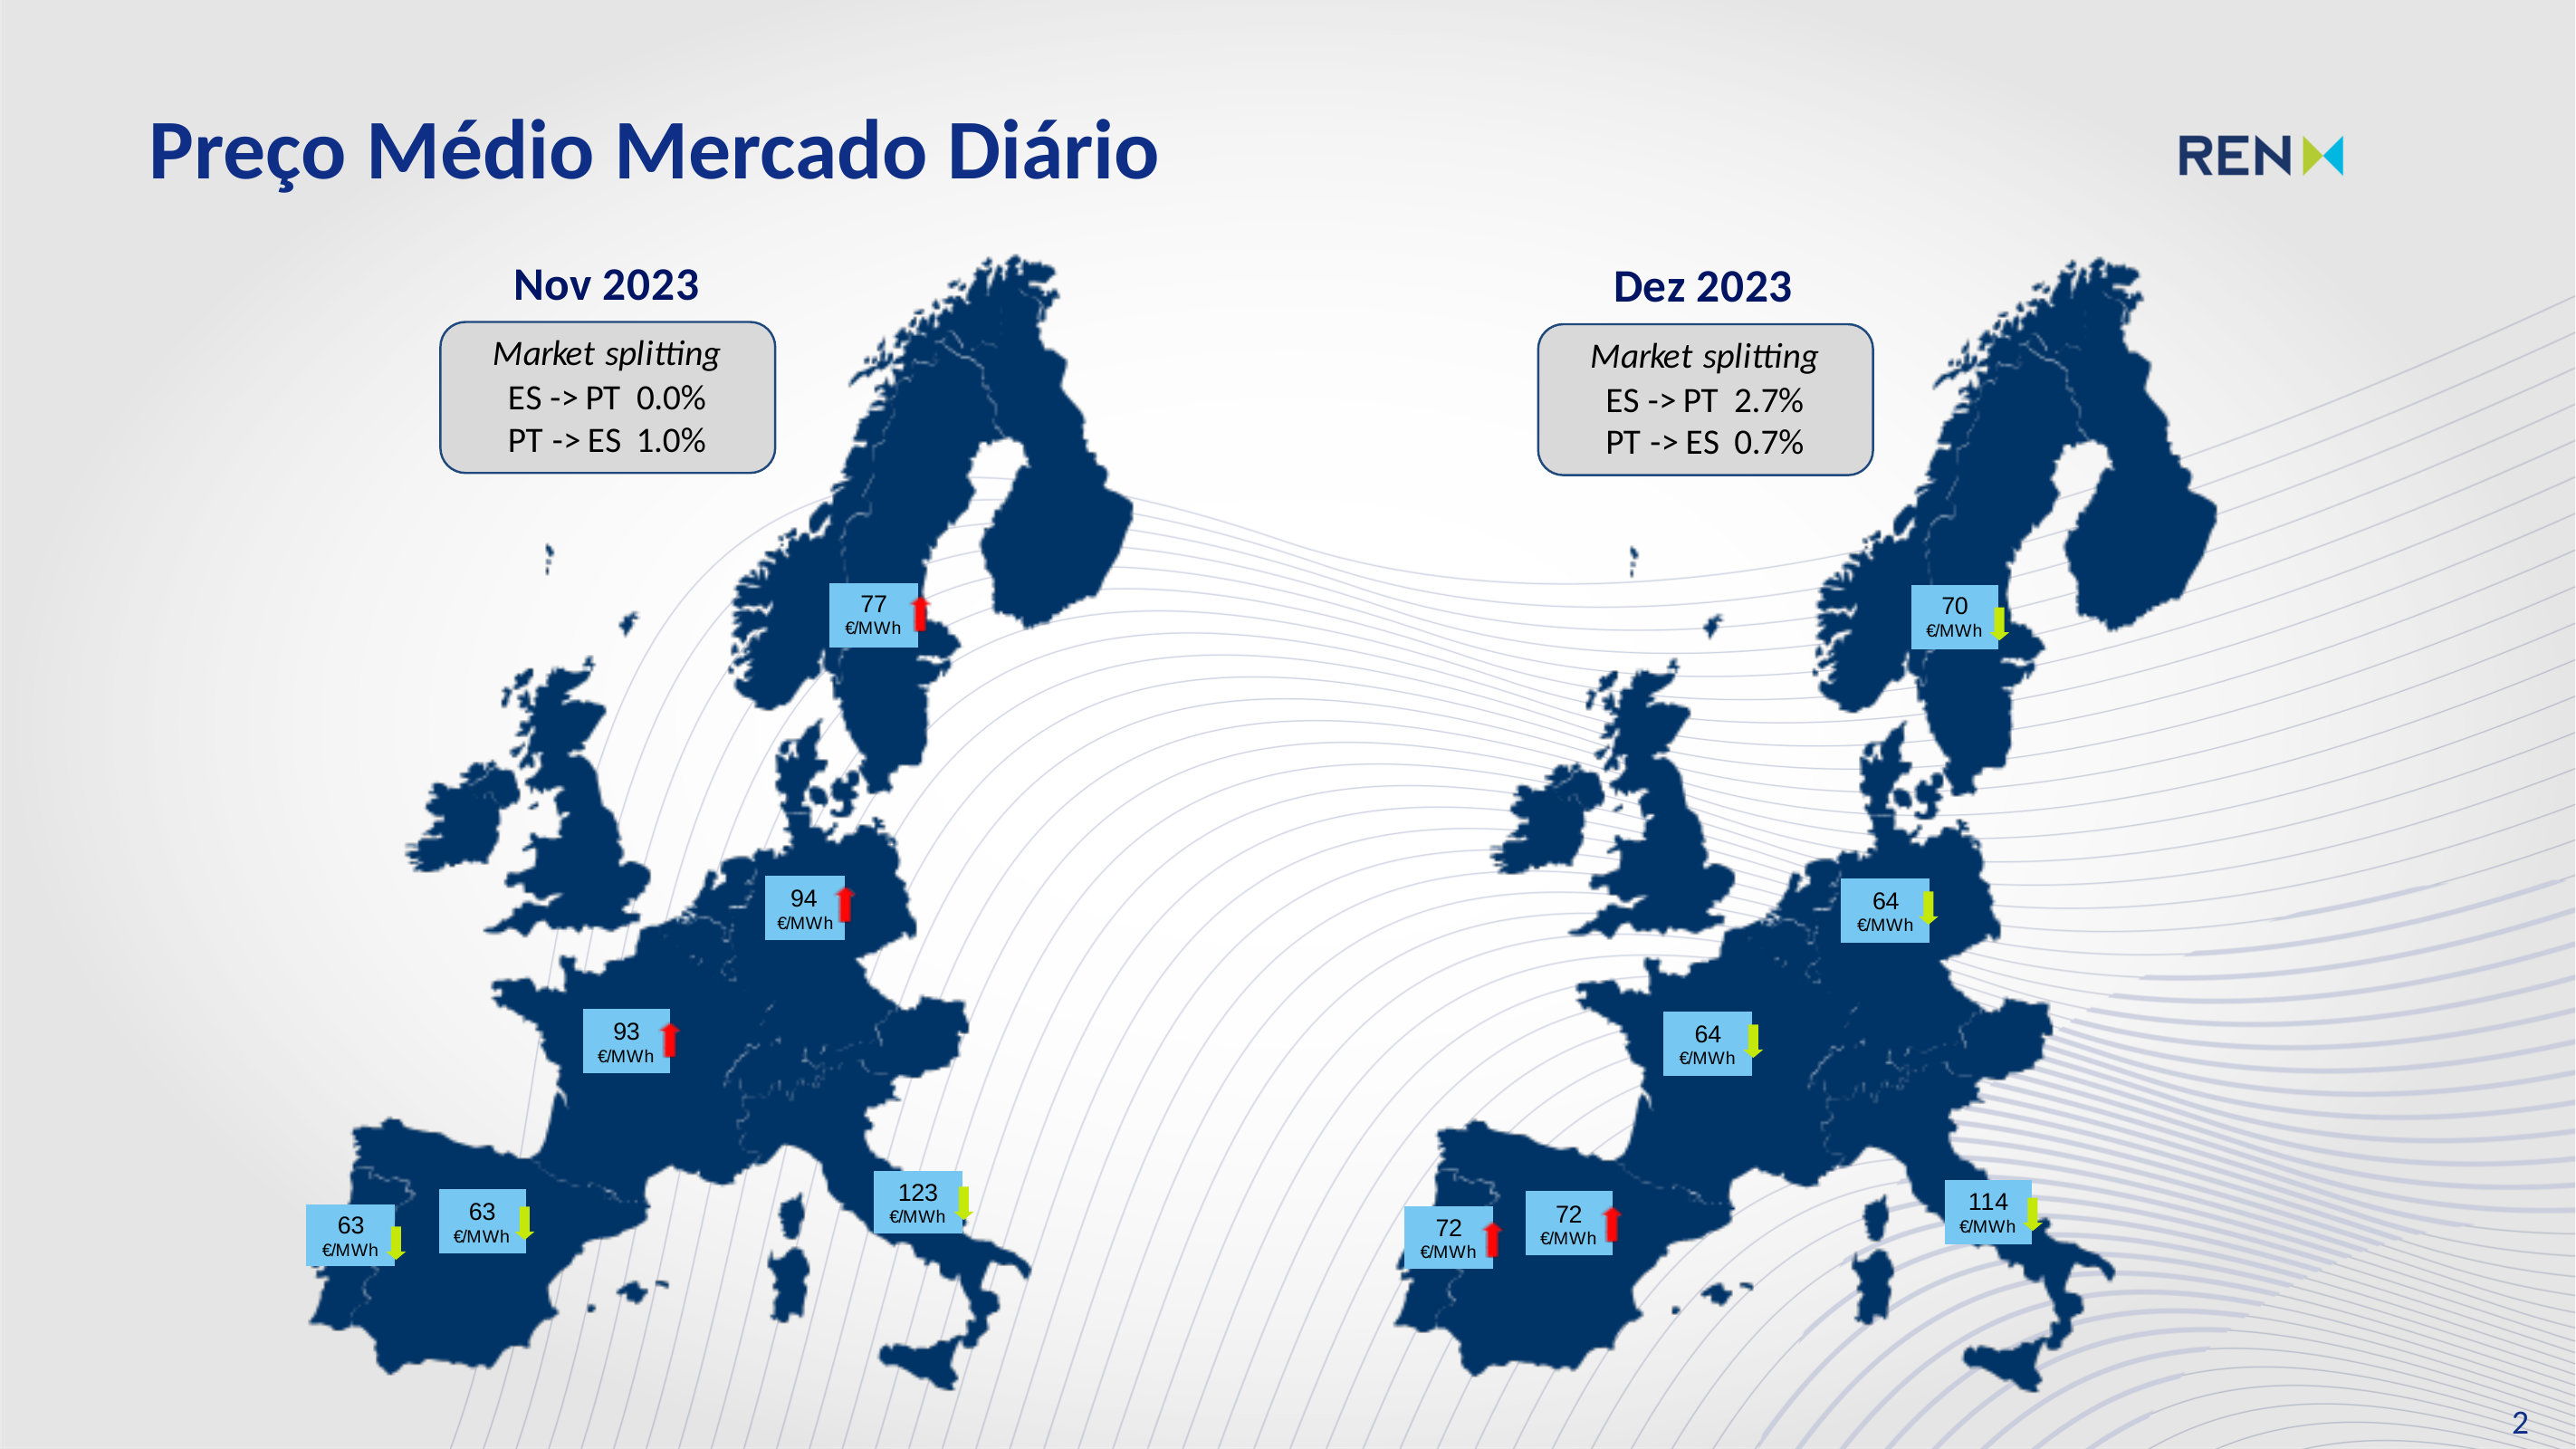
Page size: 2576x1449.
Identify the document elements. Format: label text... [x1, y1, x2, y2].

picture [0, 0, 2576, 1449]
list Preço Médio Mercado Diário [148, 117, 2052, 206]
text_box 2 [2466, 1394, 2575, 1448]
